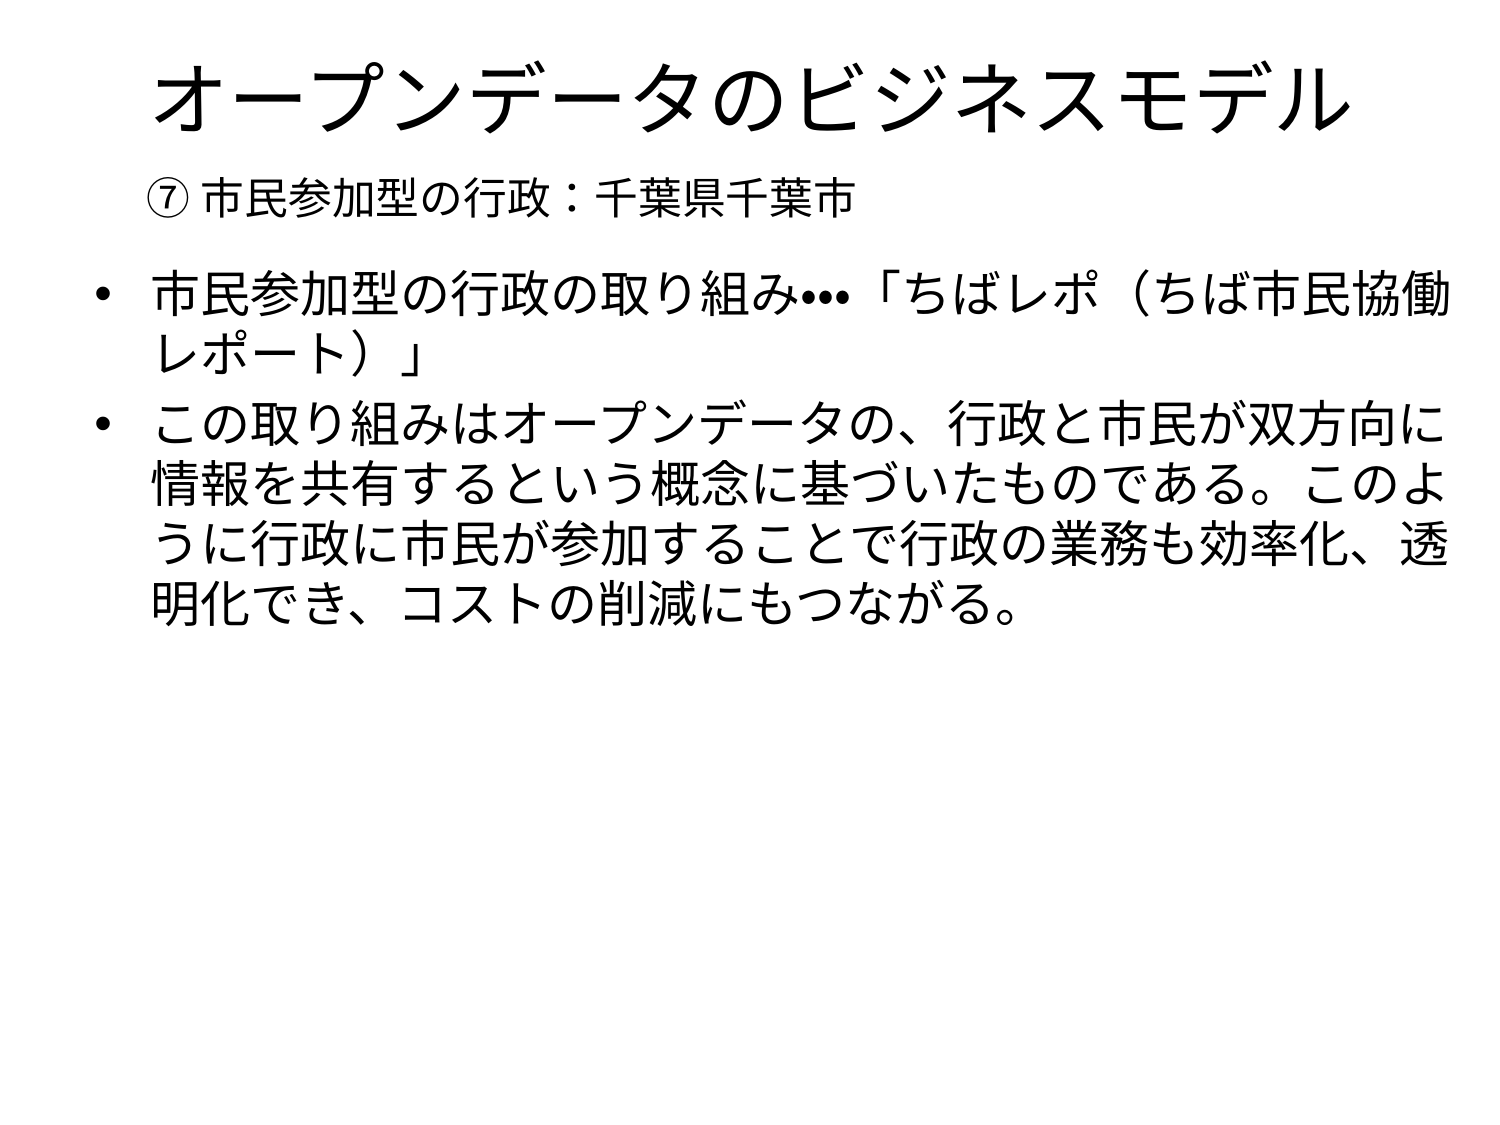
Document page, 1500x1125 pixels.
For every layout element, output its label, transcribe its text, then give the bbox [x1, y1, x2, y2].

text_box オープンデータのビジネスモデル [76, 3, 1427, 191]
list 市民参加型の行政の取り組み・・・「ちばレポ（ちば市民協働レポート）」 この取り組みはオープンデータの、行政と市民が双方向に情報を共有するという概念に基づいたものである。このように行政に市民が参加することで行政の業務も効率化、透明化でき、コストの削減にもつながる。 [79, 255, 1500, 888]
title ⑦市民参加型の行政：千葉県千葉市 [0, 147, 1051, 246]
